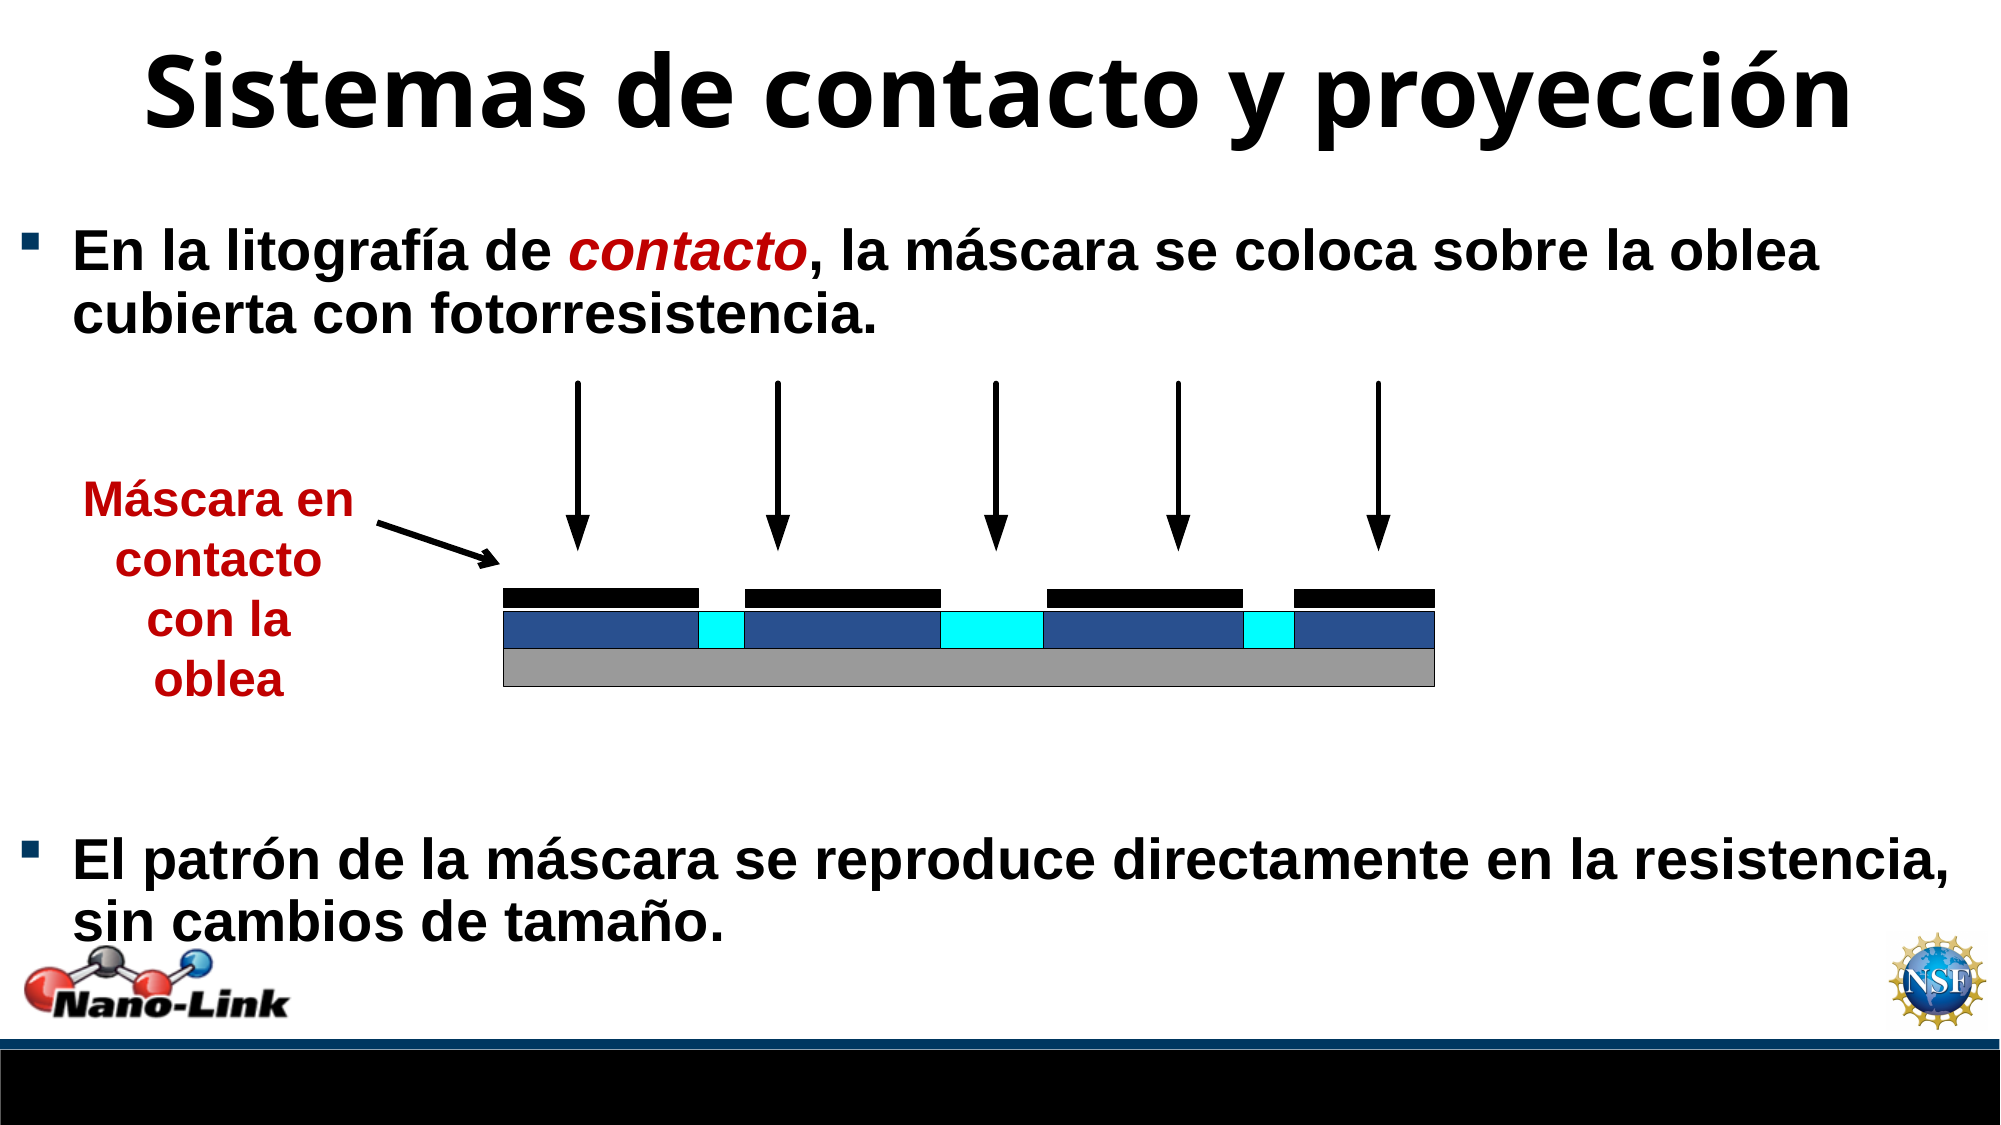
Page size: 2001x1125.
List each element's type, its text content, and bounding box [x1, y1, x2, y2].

picture [1886, 931, 1988, 1032]
text_box Máscara en contacto con la oblea [60, 458, 378, 714]
text_box En la litografía de contacto, la máscara se coloca sobre la oblea cubierta con fotorresistencia. El patrón de la máscara se reproduce directamente en la resistencia, sin cambios de tamaño. [17, 213, 1980, 964]
text_box Sistemas de contacto y proyección [0, 24, 2000, 150]
picture [16, 935, 305, 1032]
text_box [376, 521, 501, 565]
picture [499, 377, 1438, 690]
